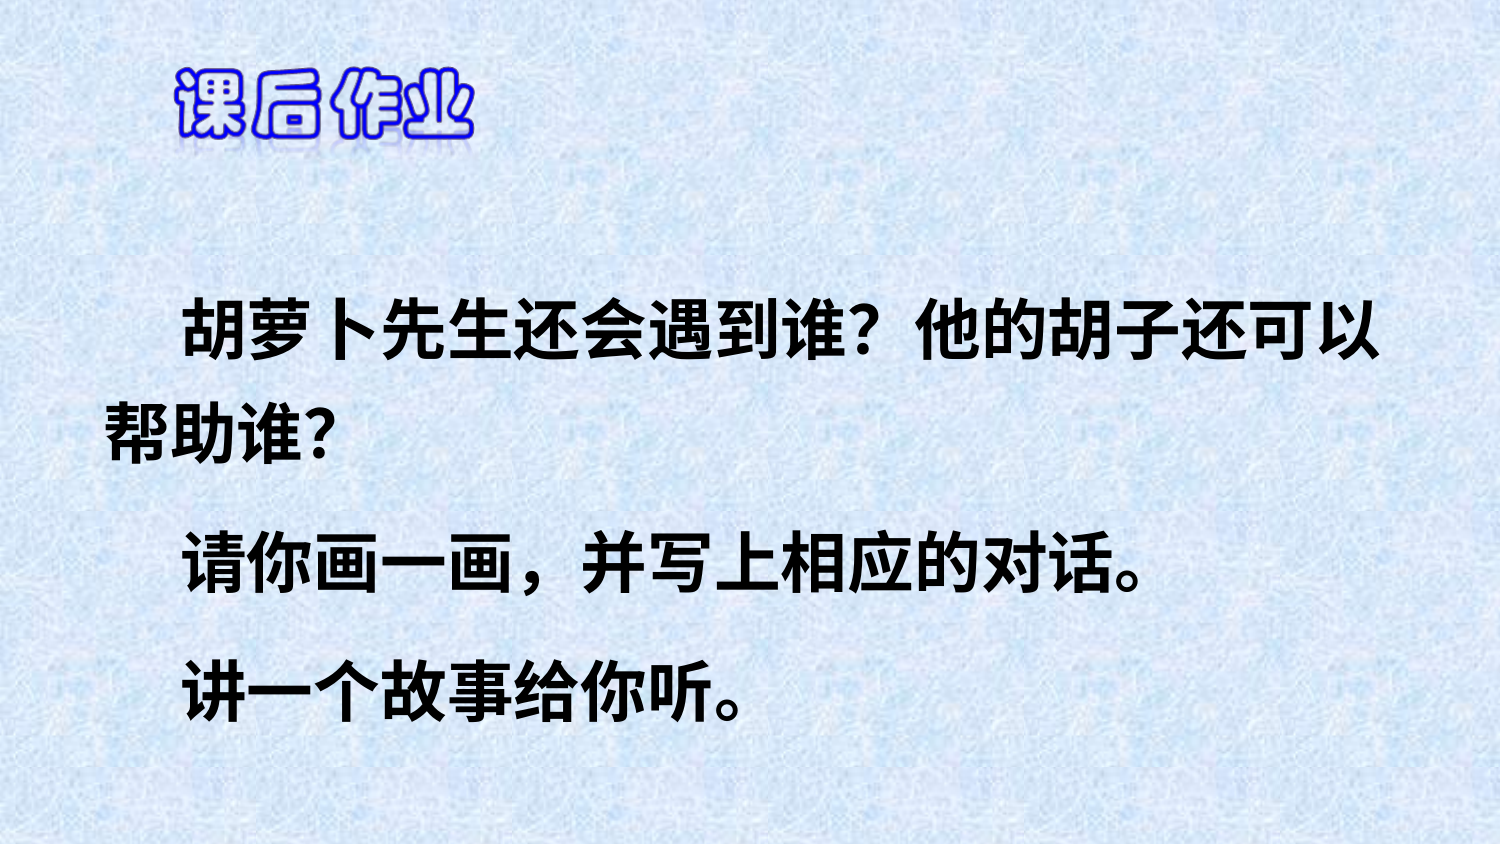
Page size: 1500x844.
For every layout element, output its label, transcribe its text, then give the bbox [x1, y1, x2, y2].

text_box 胡萝卜先生还会遇到谁？他的胡子还可以帮助谁？ 请你画一画，并写上相应的对话。 讲一个故事给你听。 [88, 256, 1412, 737]
picture [0, 0, 1500, 844]
